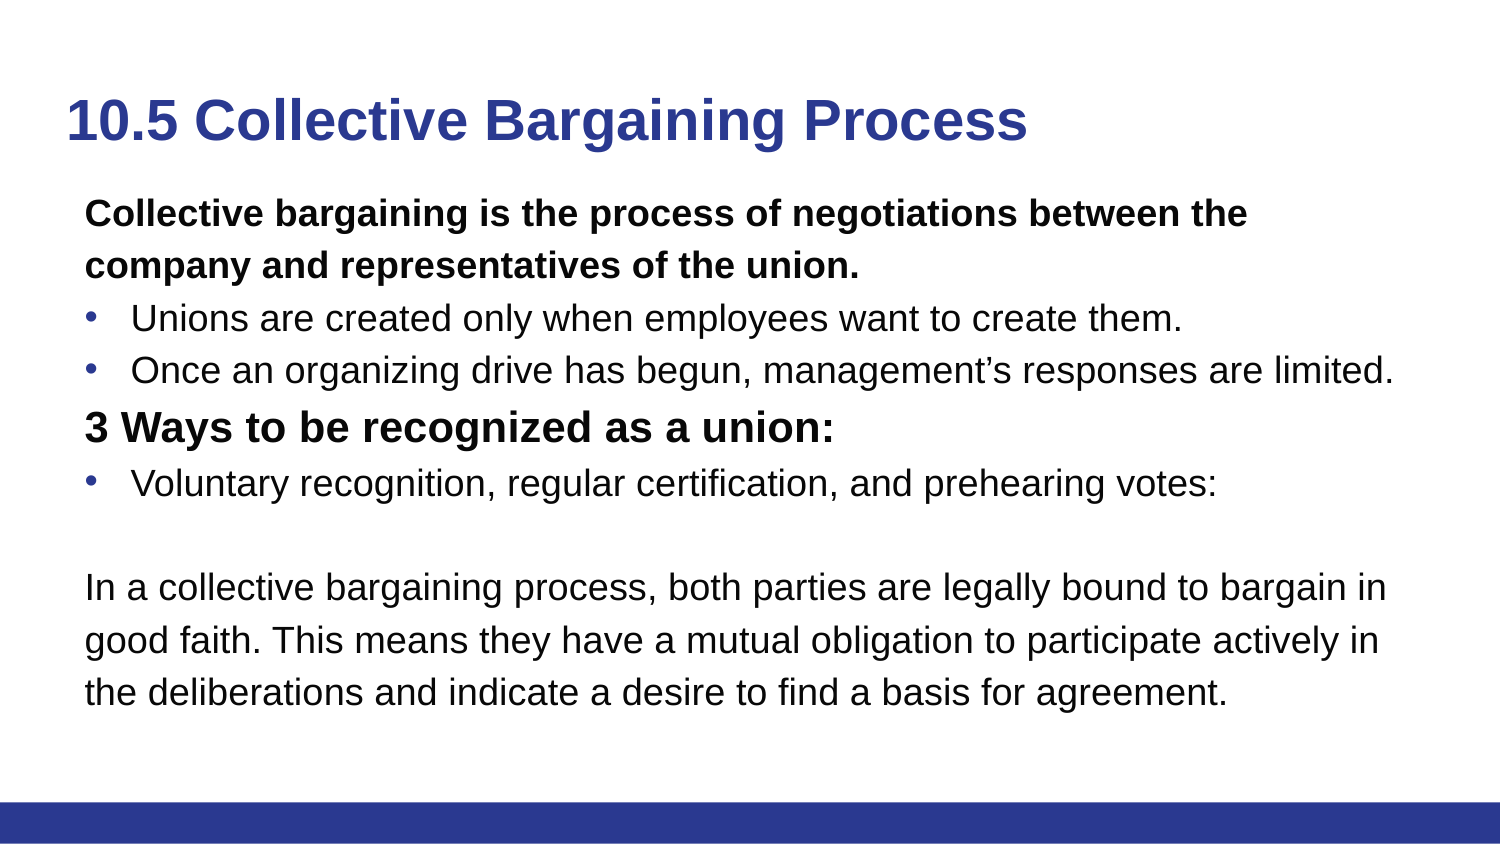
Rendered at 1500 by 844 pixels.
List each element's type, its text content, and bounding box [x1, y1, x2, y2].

list Collective bargaining is the process of negotiations between the company and representatives of the union. Unions are created only when employees want to create them. Once an organizing drive has begun, management’s responses are limited. 3 Ways to be recognized as a union: Voluntary recognition, regular certification, and prehearing votes: In a collective bargaining process, both parties are legally bound to bargain in good faith. This means they have a mutual obligation to participate actively in the deliberations and indicate a desire to find a basis for agreement. [51, 166, 1425, 777]
title 10.5 Collective Bargaining Process [51, 67, 1449, 167]
